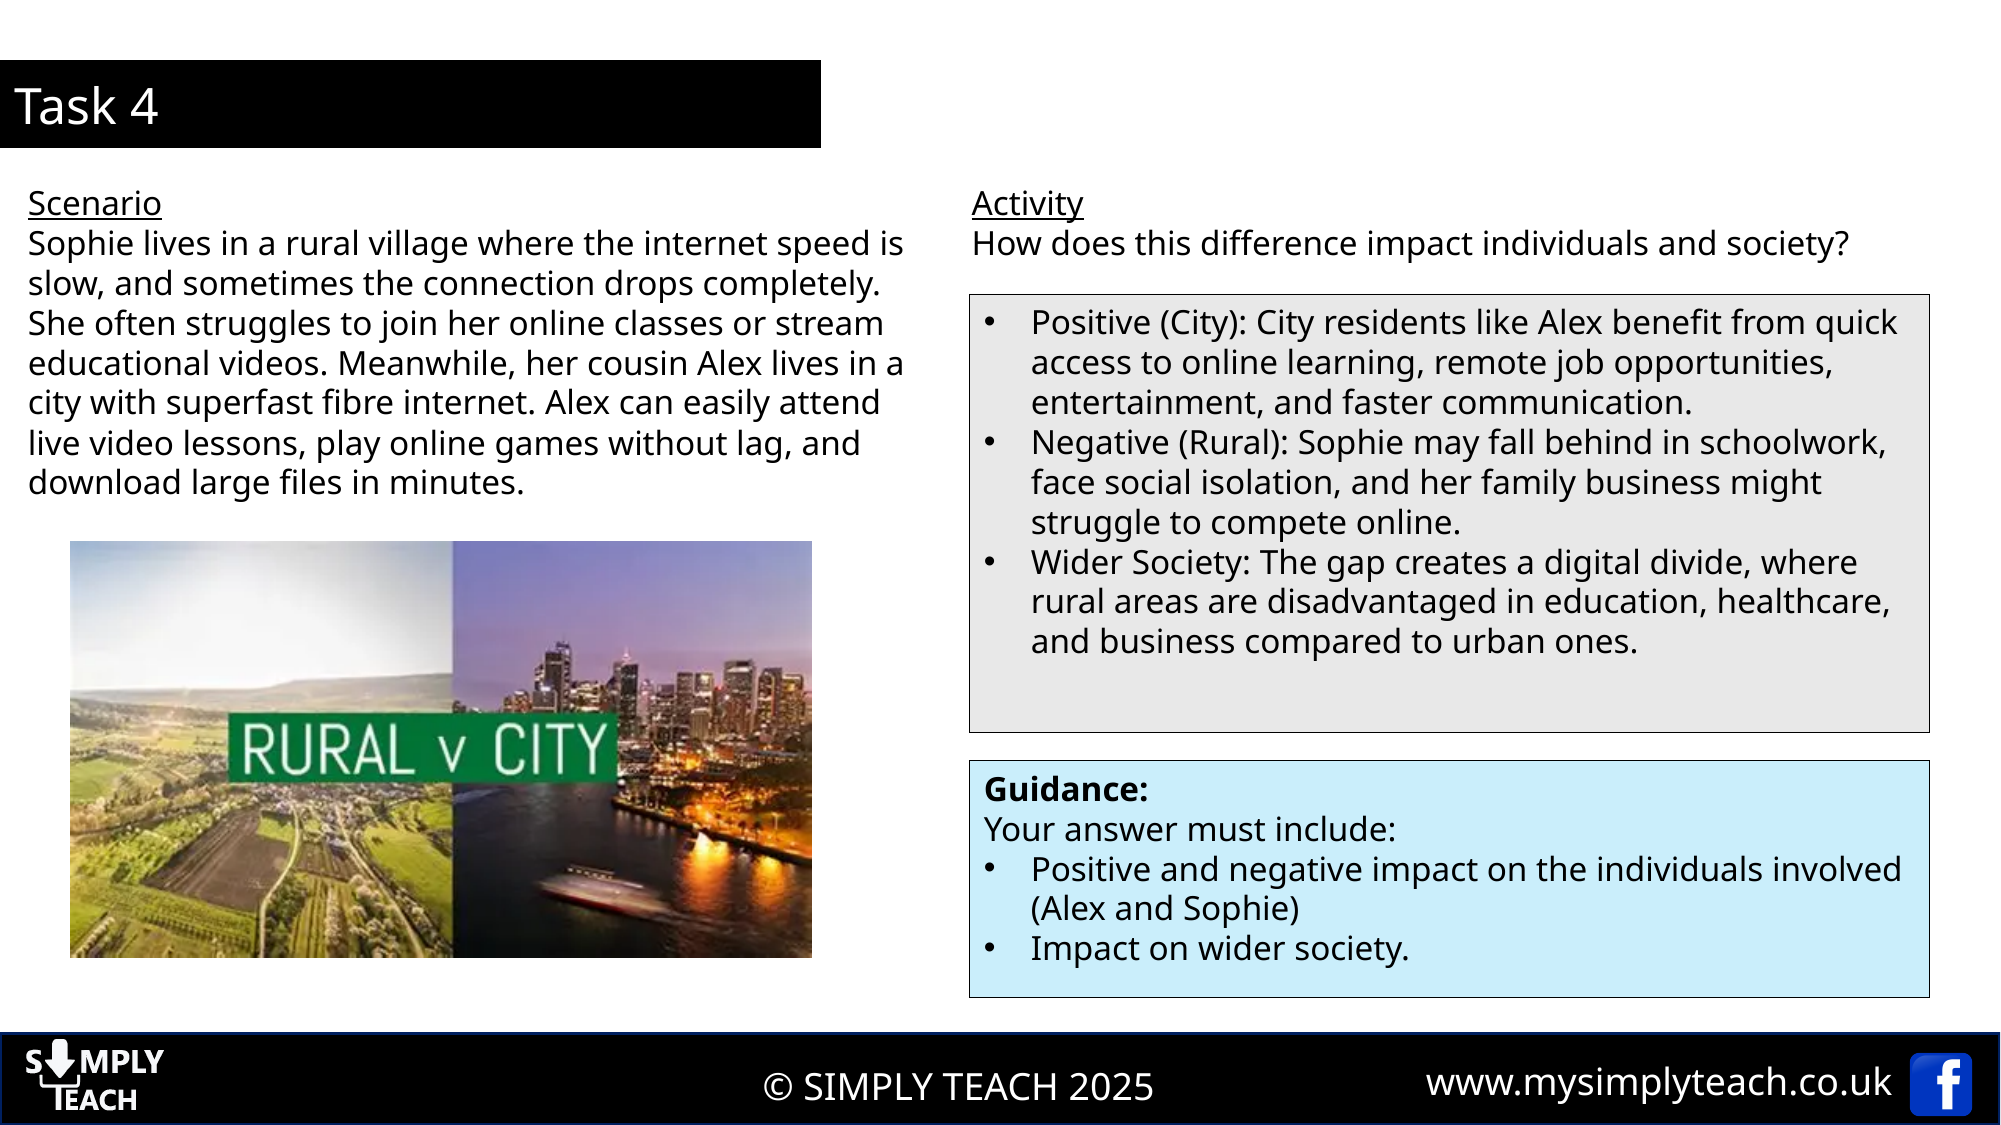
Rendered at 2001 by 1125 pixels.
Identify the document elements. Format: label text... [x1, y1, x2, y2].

text_box Task 4 [0, 60, 821, 148]
picture [1907, 1050, 1975, 1119]
text_box Guidance: Your answer must include: Positive and negative impact on the individuals involved (Alex and Sophie) Impact on wider society. [968, 759, 1931, 999]
picture [15, 1033, 182, 1122]
text_box Positive (City): City residents like Alex benefit from quick access to online learning, remote job opportunities, entertainment, and faster communication. Negative (Rural): Sophie may fall behind in schoolwork, face social isolation, and her family business might struggle to compete online. Wider Society: The gap creates a digital divide, where rural areas are disadvantaged in education, healthcare, and business compared to urban ones. [968, 292, 1931, 734]
text_box Scenario Sophie lives in a rural village where the internet speed is slow, and sometimes the connection drops completely. She often struggles to join her online classes or stream educational videos. Meanwhile, her cousin Alex lives in a city with superfast fibre internet. Alex can easily attend live video lessons, play online games without lag, and download large files in minutes. [13, 174, 957, 509]
text_box Activity How does this difference impact individuals and society? [956, 174, 1895, 270]
picture [70, 541, 813, 958]
